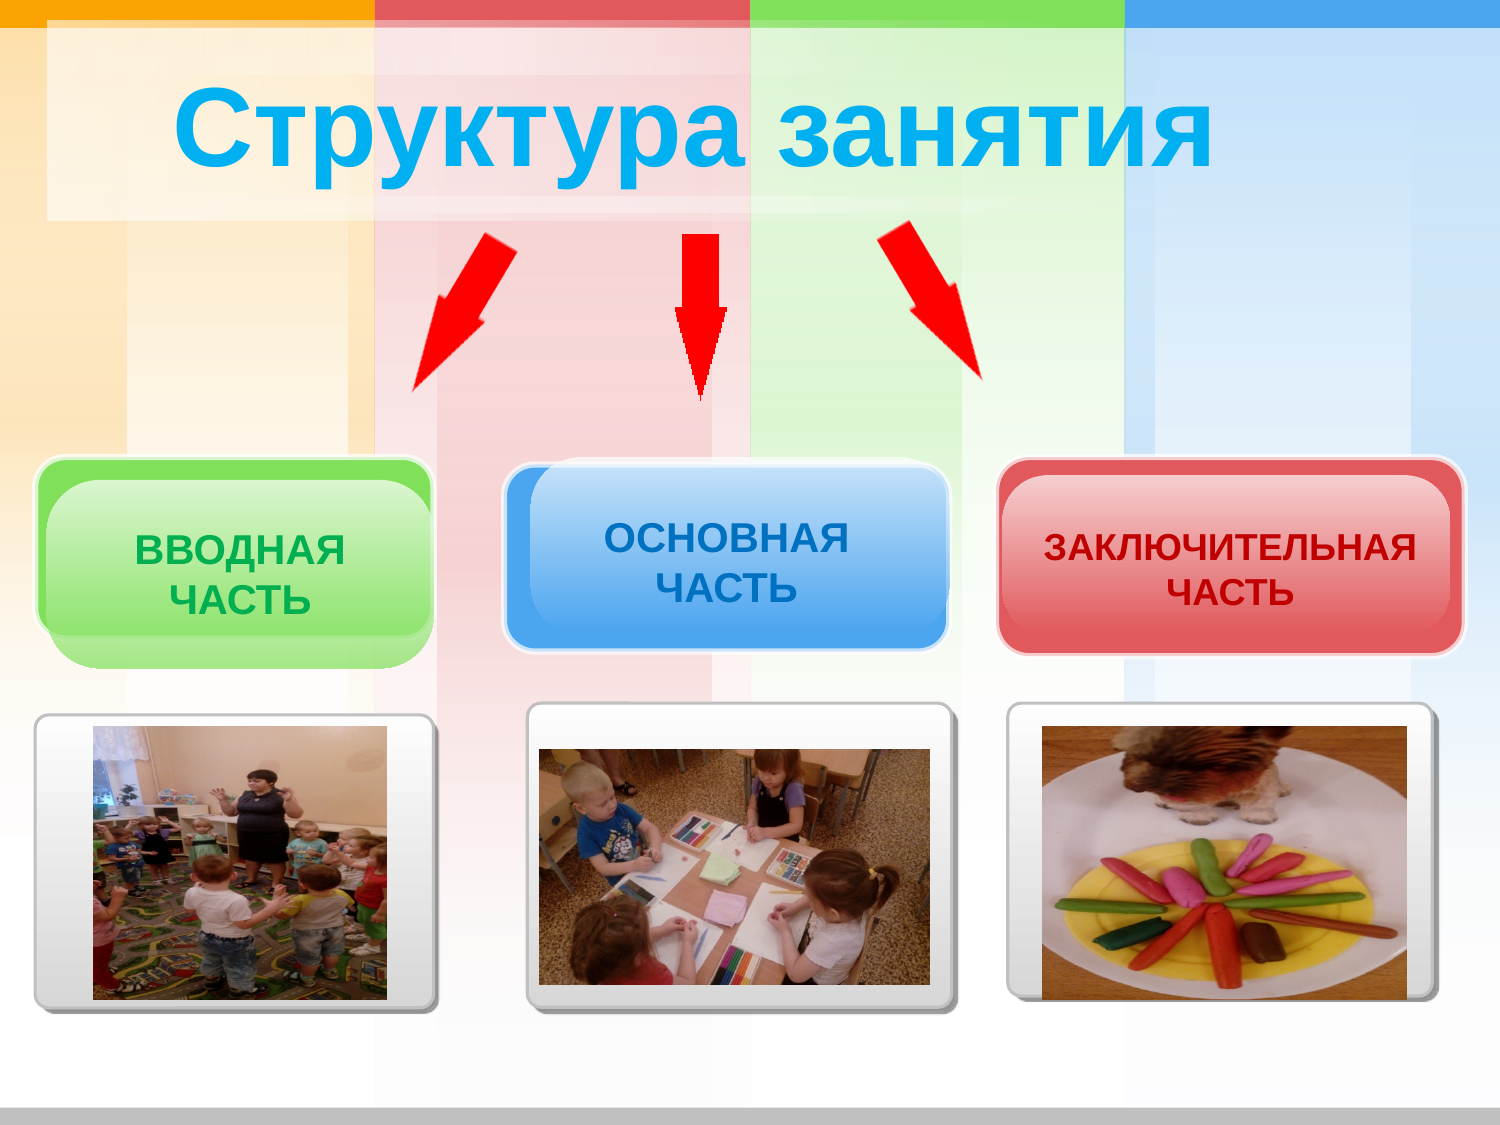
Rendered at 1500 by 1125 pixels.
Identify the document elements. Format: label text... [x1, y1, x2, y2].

picture [93, 726, 387, 1001]
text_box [995, 456, 1466, 657]
picture [675, 234, 727, 423]
picture [914, 210, 972, 413]
picture [538, 749, 930, 985]
text_box [527, 703, 952, 1008]
text_box Структура занятия [157, 46, 1233, 197]
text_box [34, 456, 434, 669]
text_box [35, 714, 434, 1008]
text_box [1007, 703, 1433, 997]
picture [1042, 726, 1407, 1001]
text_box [503, 456, 950, 652]
picture [422, 222, 480, 425]
